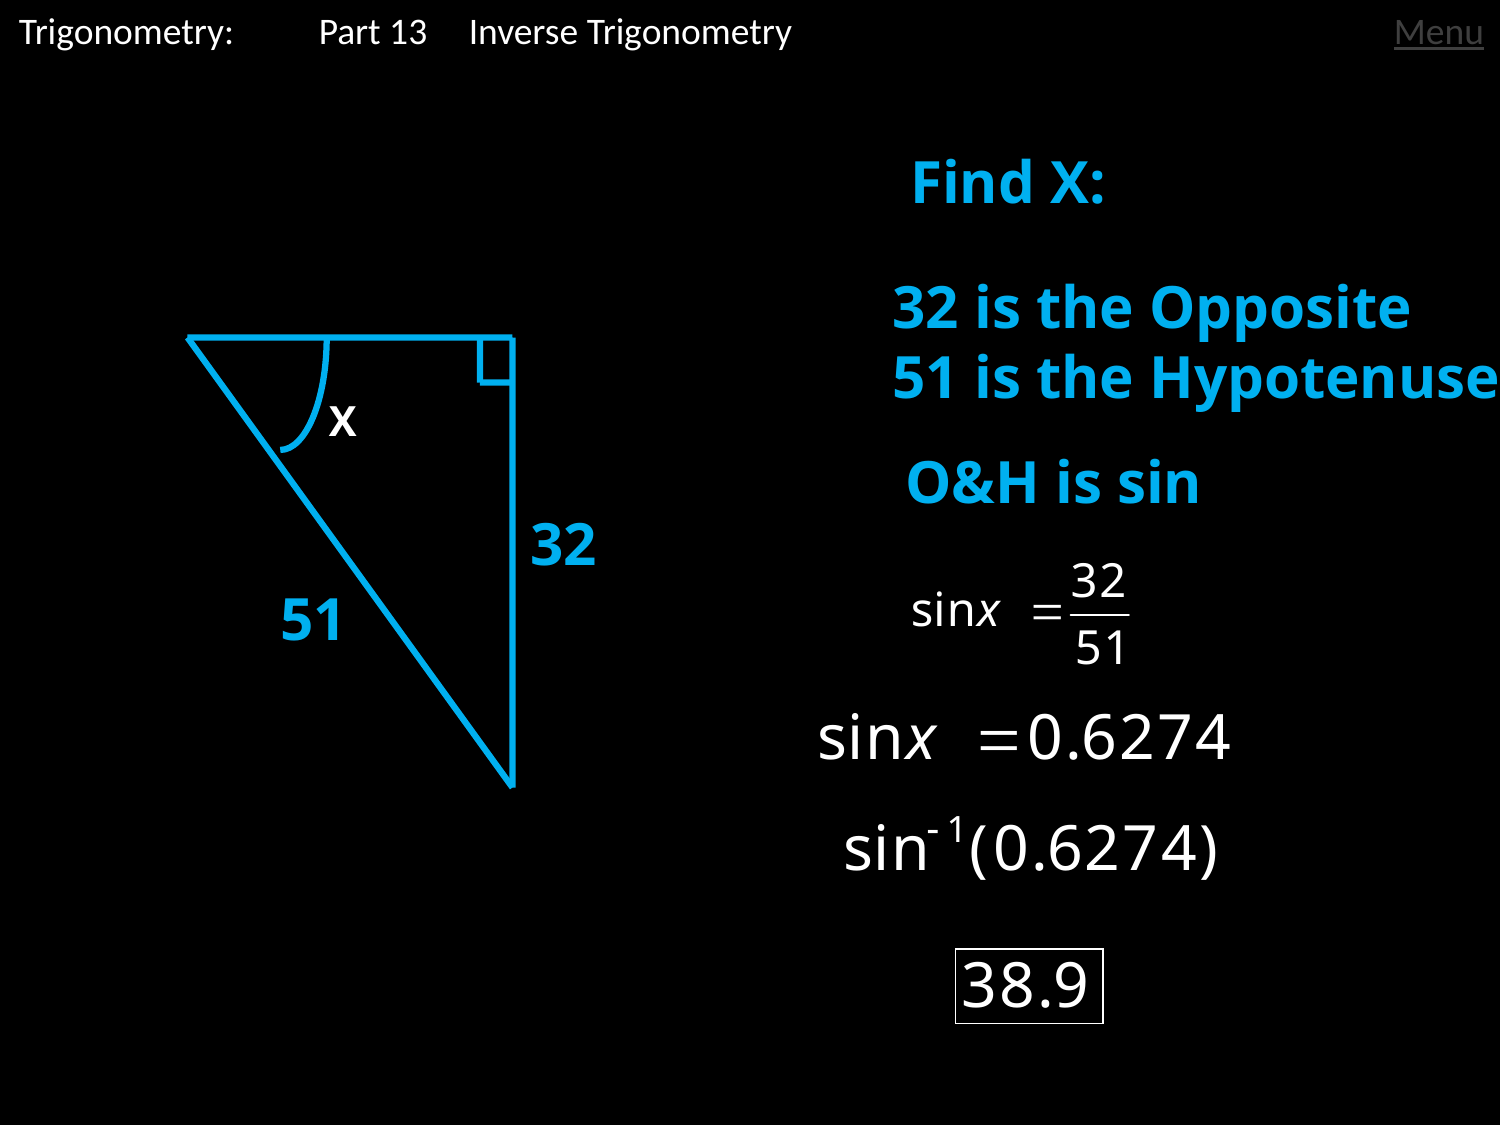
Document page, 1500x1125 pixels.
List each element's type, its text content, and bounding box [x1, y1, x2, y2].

text_box 32 is the Opposite 51 is the Hypotenuse [877, 262, 1500, 418]
text_box Menu [1379, 0, 1500, 60]
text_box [809, 697, 1247, 776]
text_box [834, 797, 1231, 897]
text_box [0, 0, 1500, 64]
text_box 32 [516, 500, 612, 585]
text_box Trigonometry: Part 13 Inverse Trigonometry [3, 0, 808, 60]
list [904, 543, 1141, 675]
text_box Find X: [895, 137, 1121, 223]
text_box O&H is sin [890, 437, 1218, 523]
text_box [956, 949, 1103, 1024]
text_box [187, 337, 513, 788]
